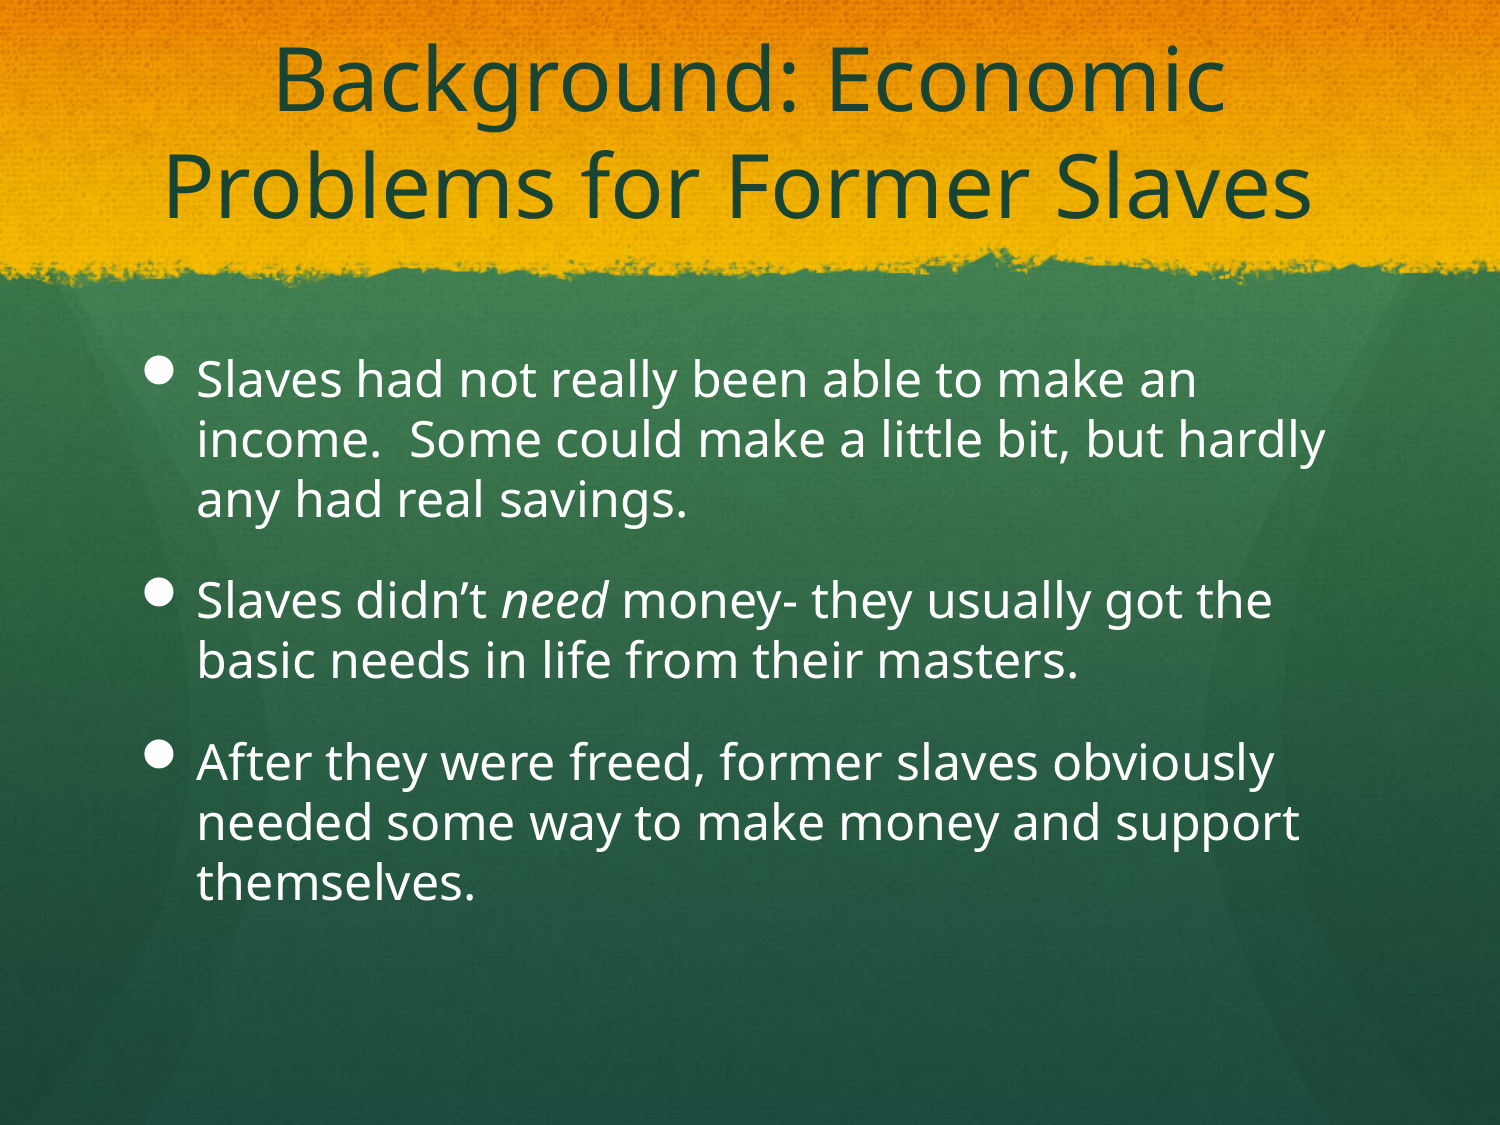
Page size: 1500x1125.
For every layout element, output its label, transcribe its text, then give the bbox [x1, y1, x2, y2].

list Slaves had not really been able to make an income. Some could make a little bit, but hardly any had real savings. Slaves didn’t need money- they usually got the basic needs in life from their masters. After they were freed, former slaves obviously needed some way to make money and support themselves. [125, 339, 1375, 1026]
picture [0, 0, 1500, 1125]
title Background: Economic Problems for Former Slaves [125, 13, 1375, 246]
